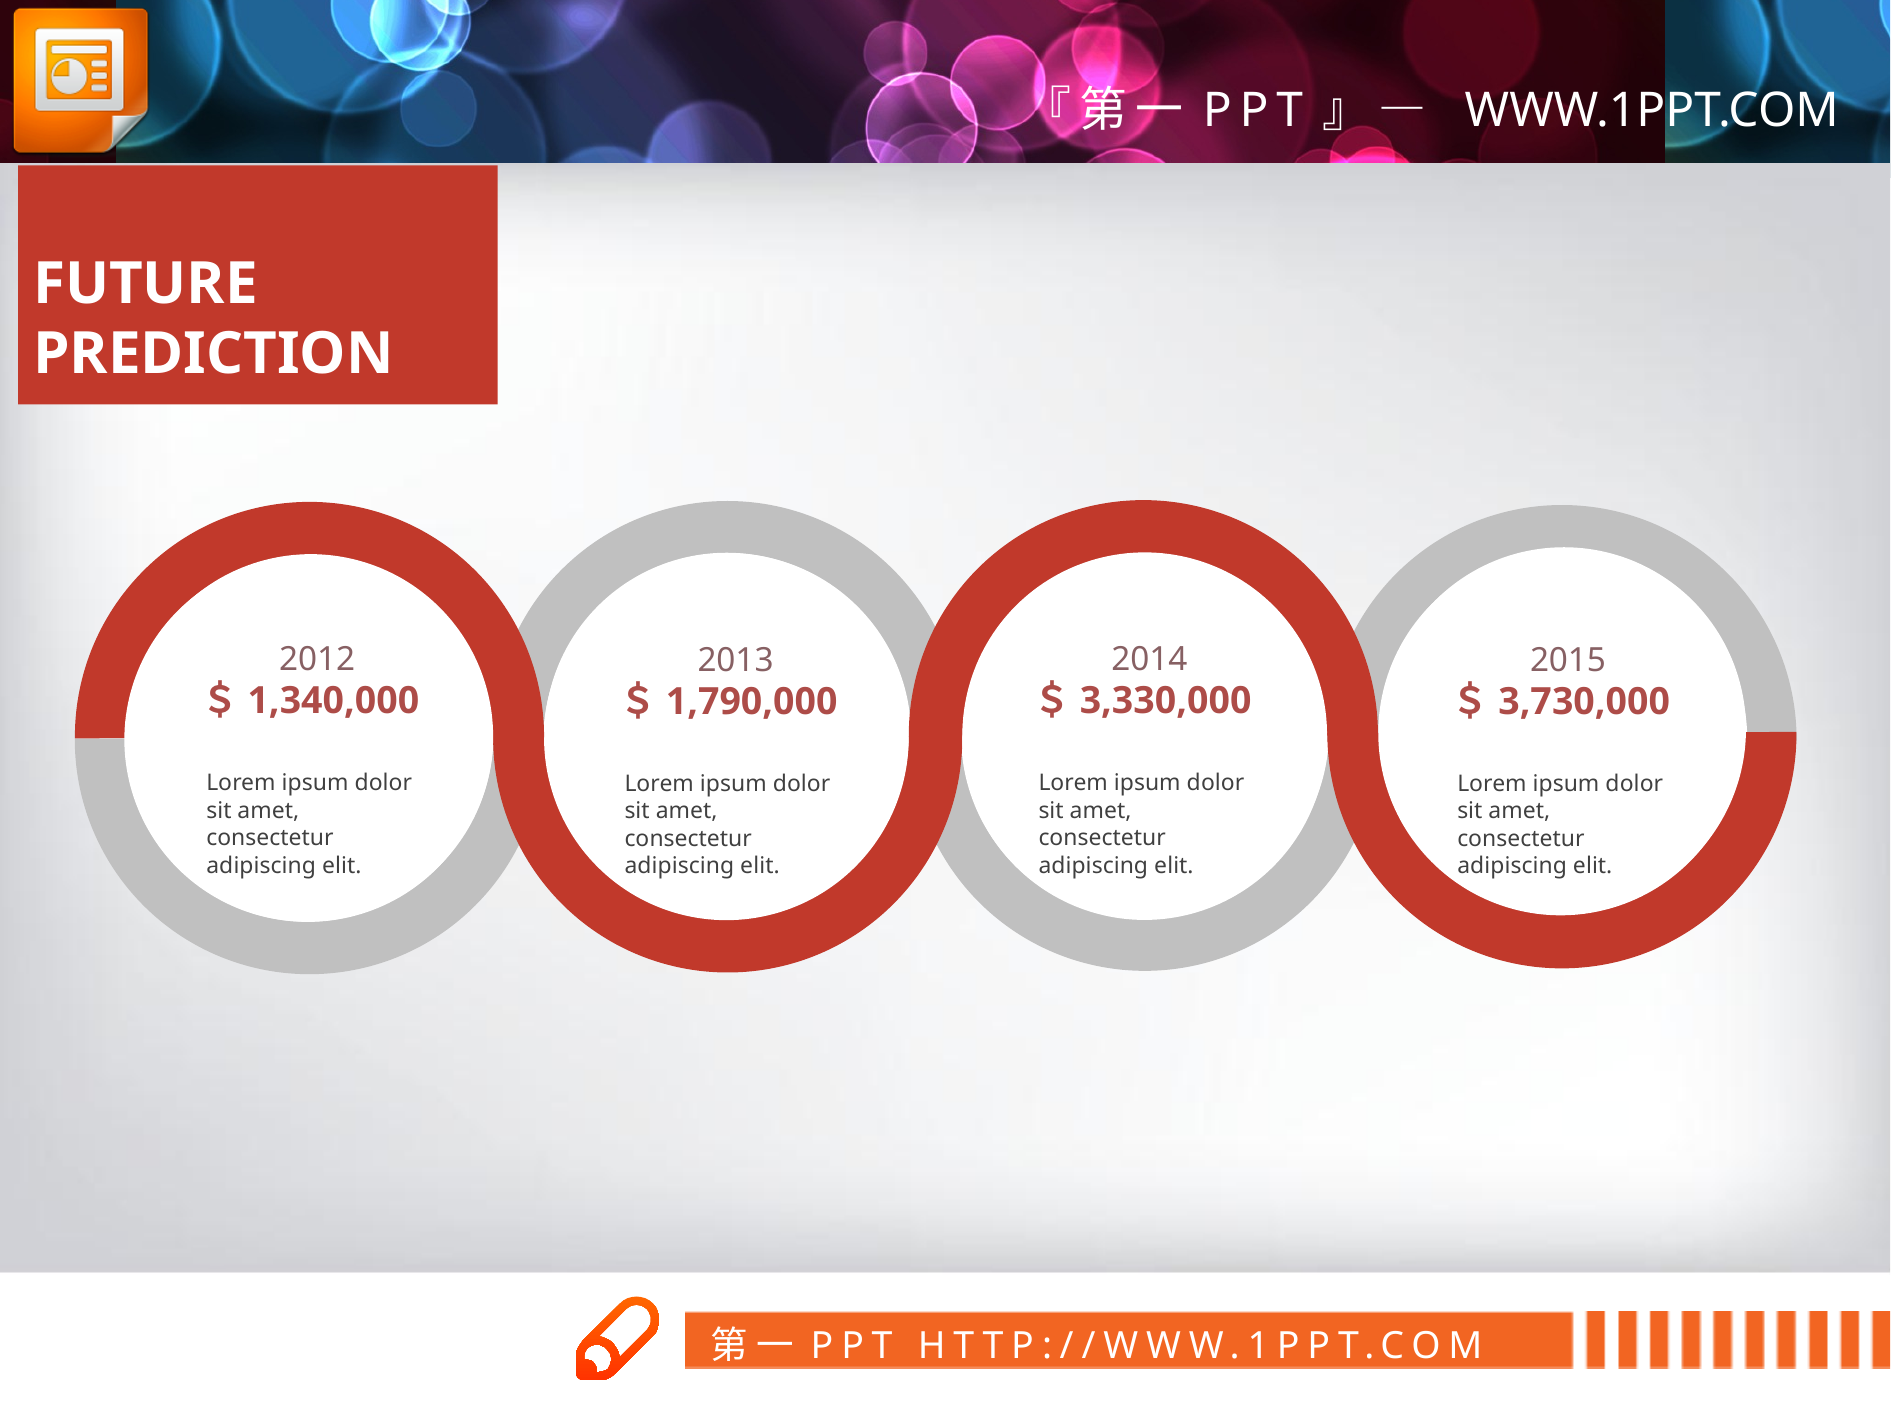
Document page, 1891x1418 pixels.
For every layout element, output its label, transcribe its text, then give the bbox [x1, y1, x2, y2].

picture [0, 0, 1891, 1275]
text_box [75, 499, 1796, 974]
picture [685, 1311, 1891, 1369]
text_box FUTURE PREDICTION [18, 165, 498, 405]
